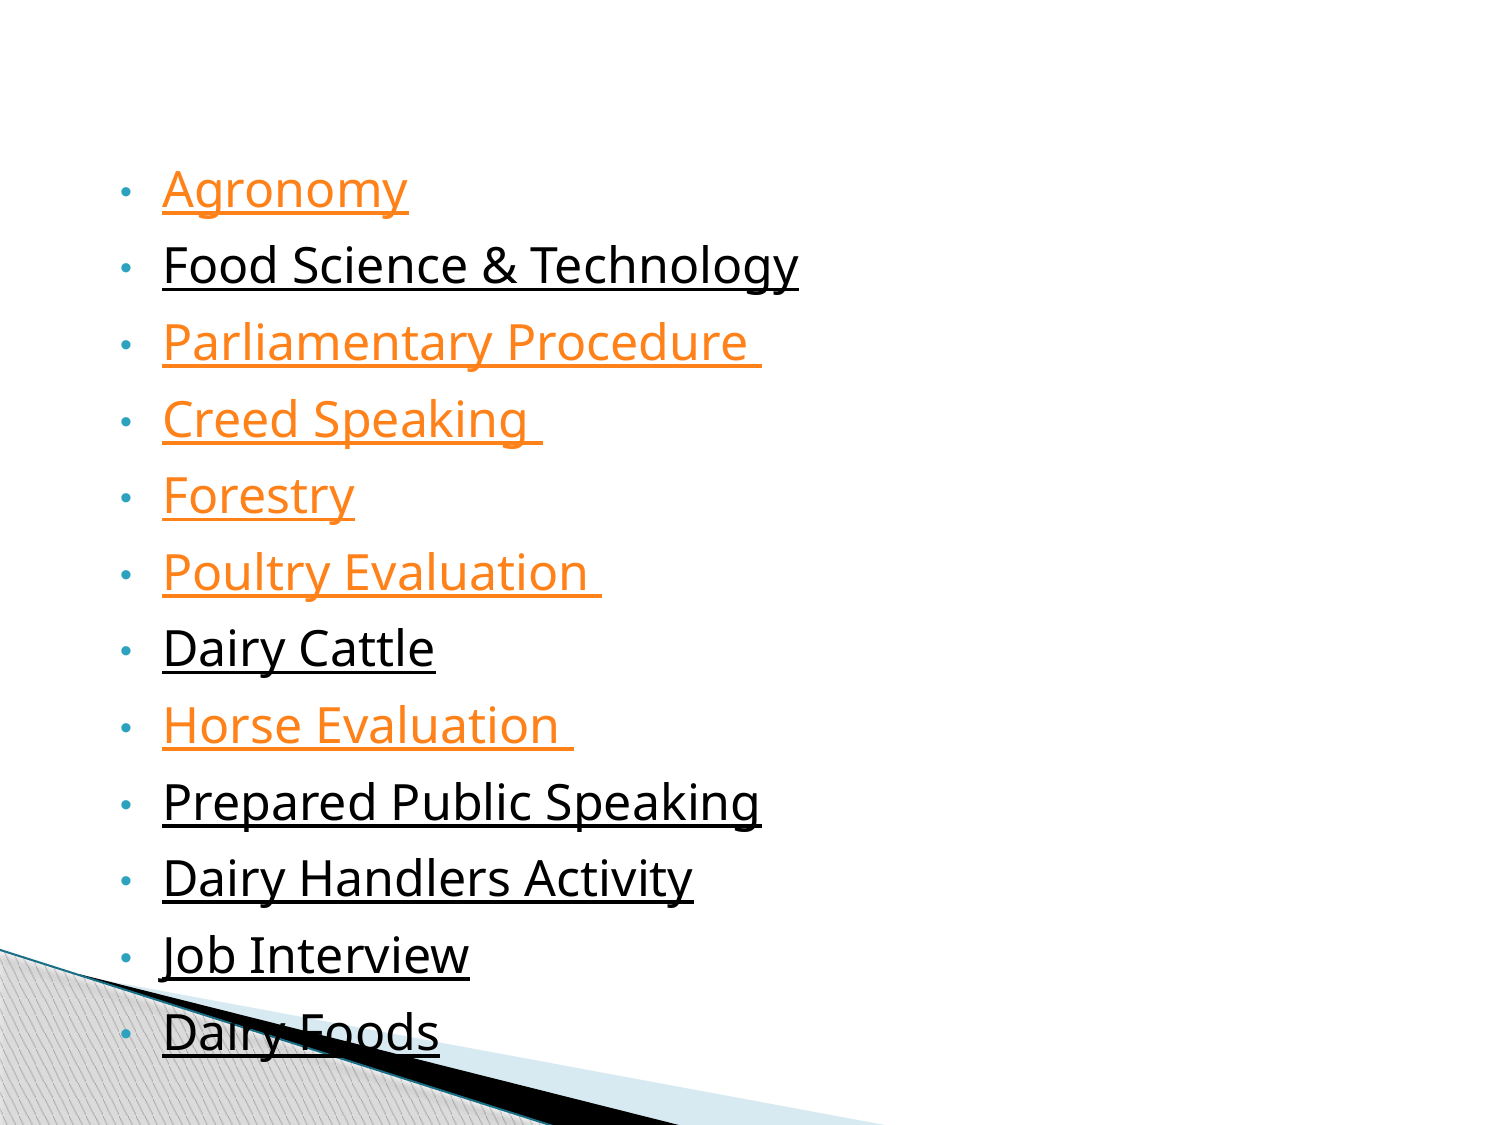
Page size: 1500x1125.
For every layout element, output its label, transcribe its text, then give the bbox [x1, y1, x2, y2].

list Agronomy Food Science & Technology Parliamentary Procedure Creed Speaking Forestry Poultry Evaluation Dairy Cattle Horse Evaluation Prepared Public Speaking Dairy Handlers Activity Job Interview Dairy Foods [87, 149, 1438, 1076]
